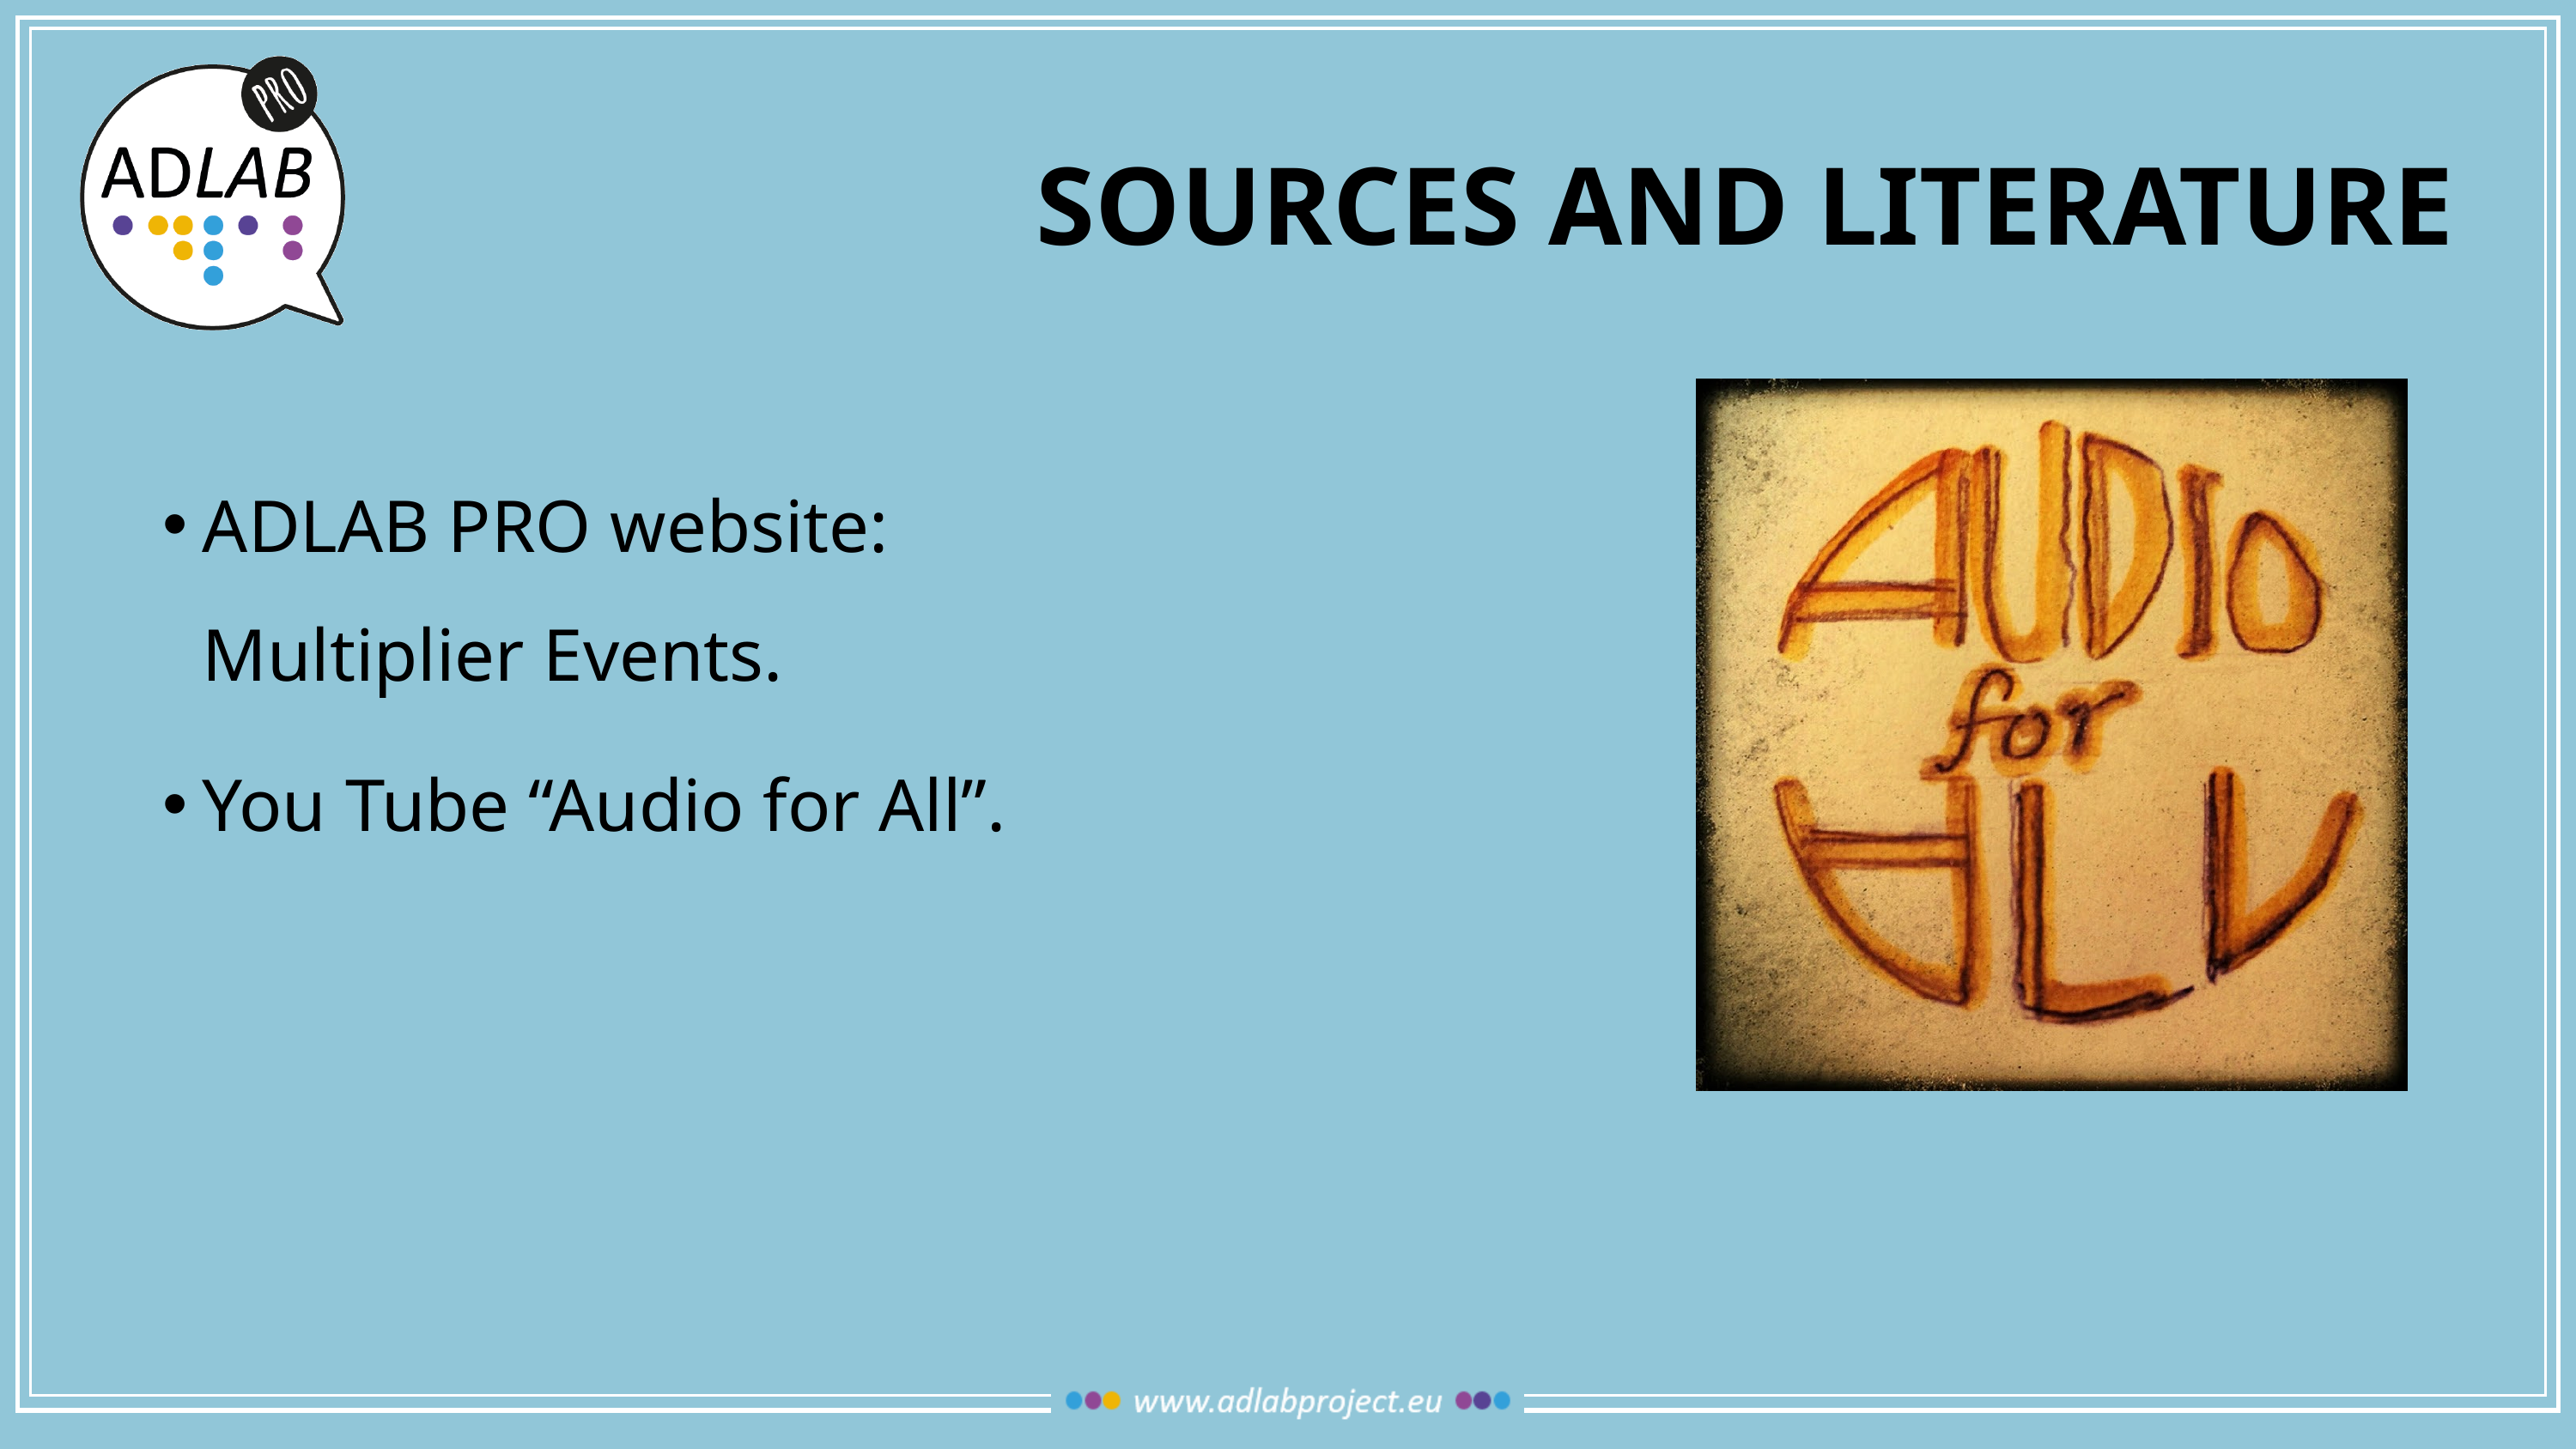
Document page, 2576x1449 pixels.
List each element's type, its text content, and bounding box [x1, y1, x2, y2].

title SOURCES and Literature [384, 70, 2467, 351]
list ADLAB PRO website: Multiplier Events. You Tube “Audio for All”. [150, 431, 1159, 1087]
picture [72, 49, 353, 330]
picture [1696, 379, 2408, 1091]
picture [1051, 1378, 1524, 1429]
